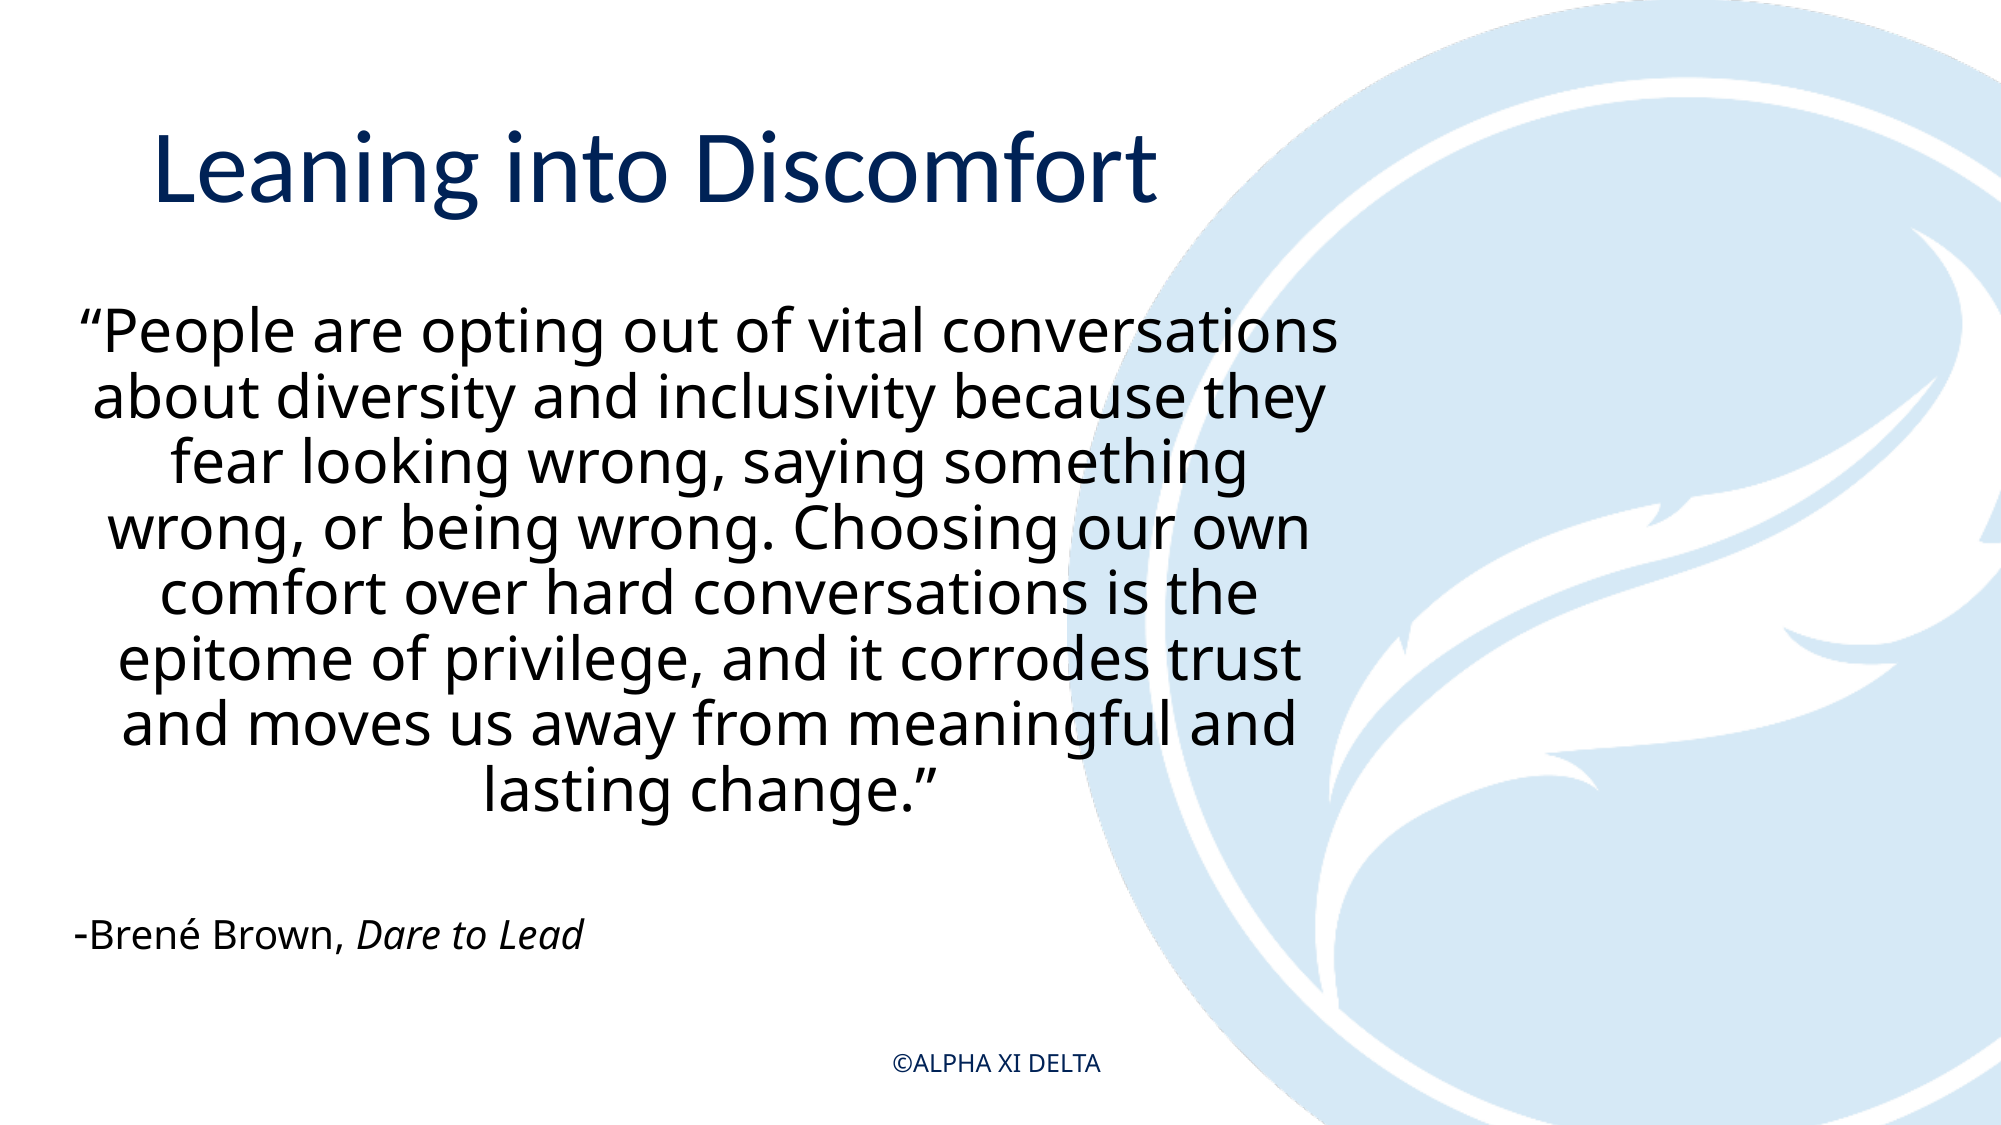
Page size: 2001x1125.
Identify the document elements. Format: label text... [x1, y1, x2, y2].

footer ©ALPHA XI DELTA [137, 1032, 1863, 1092]
list “People are opting out of vital conversations about diversity and inclusivity because they fear looking wrong, saying something wrong, or being wrong. Choosing our own comfort over hard conversations is the epitome of privilege, and it corrodes trust and moves us away from meaningful and lasting change.” -Brené Brown, Dare to Lead [58, 292, 1362, 968]
title Leaning into Discomfort [137, 59, 1863, 278]
